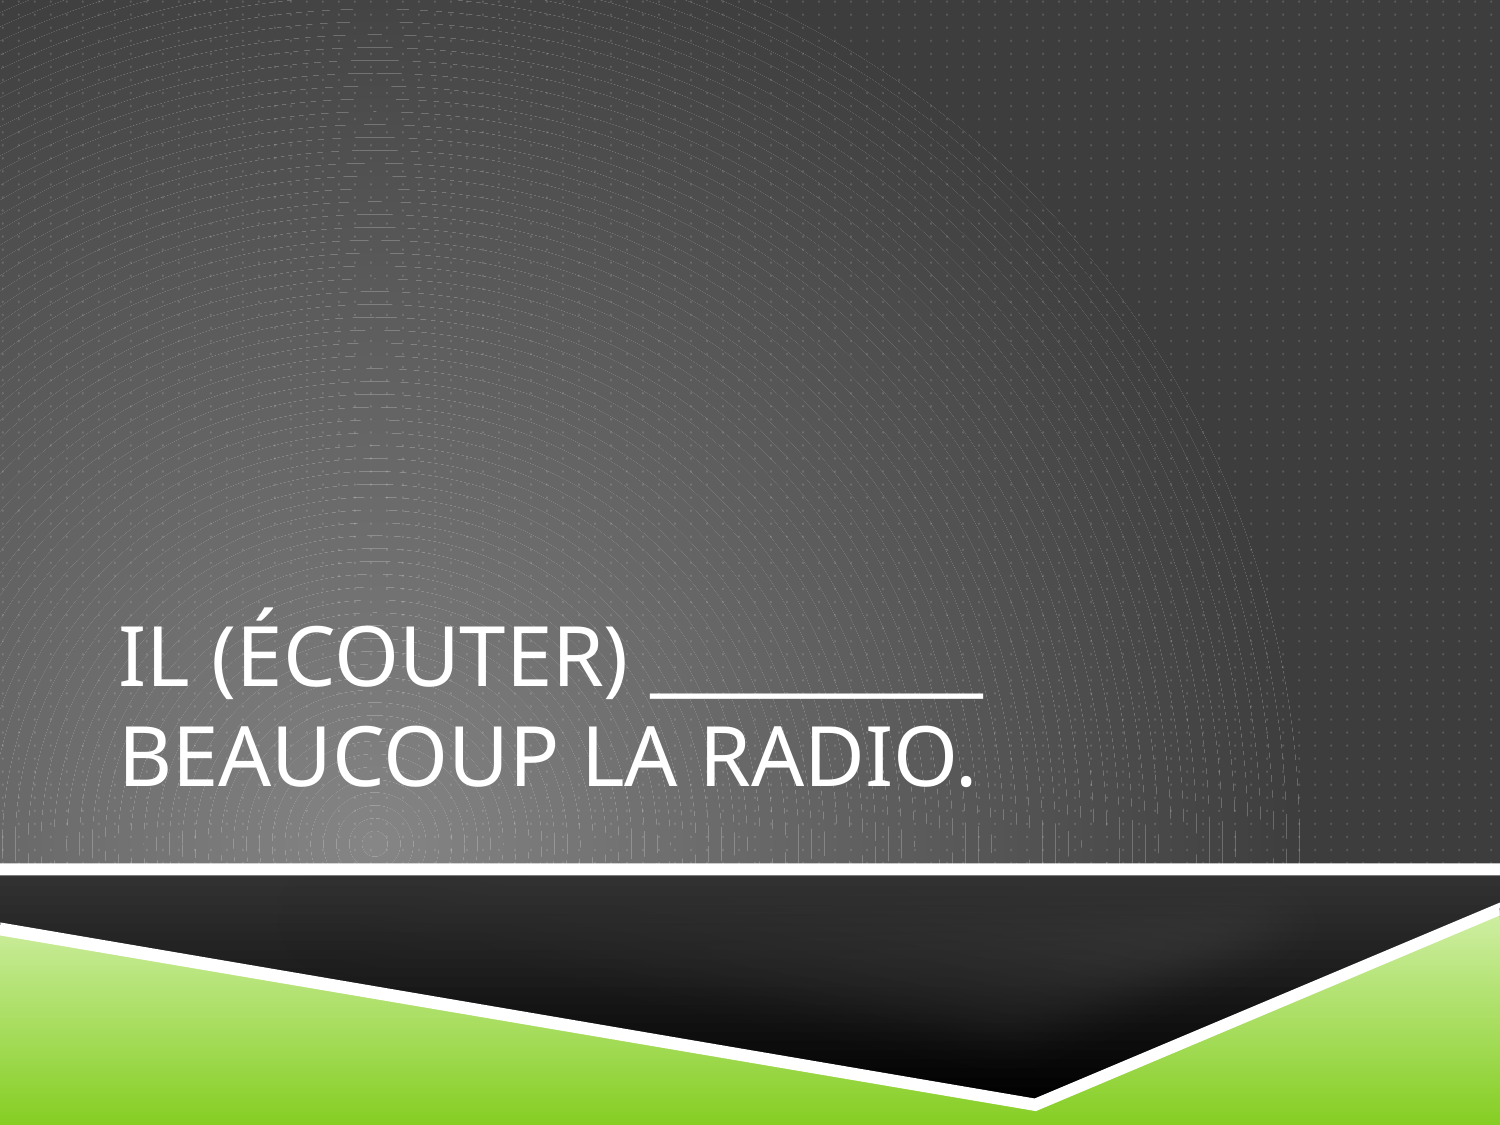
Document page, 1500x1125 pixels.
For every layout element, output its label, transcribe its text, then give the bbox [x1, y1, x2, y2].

title Il (écouter) _________ beaucoup la radio. [118, 596, 1394, 820]
